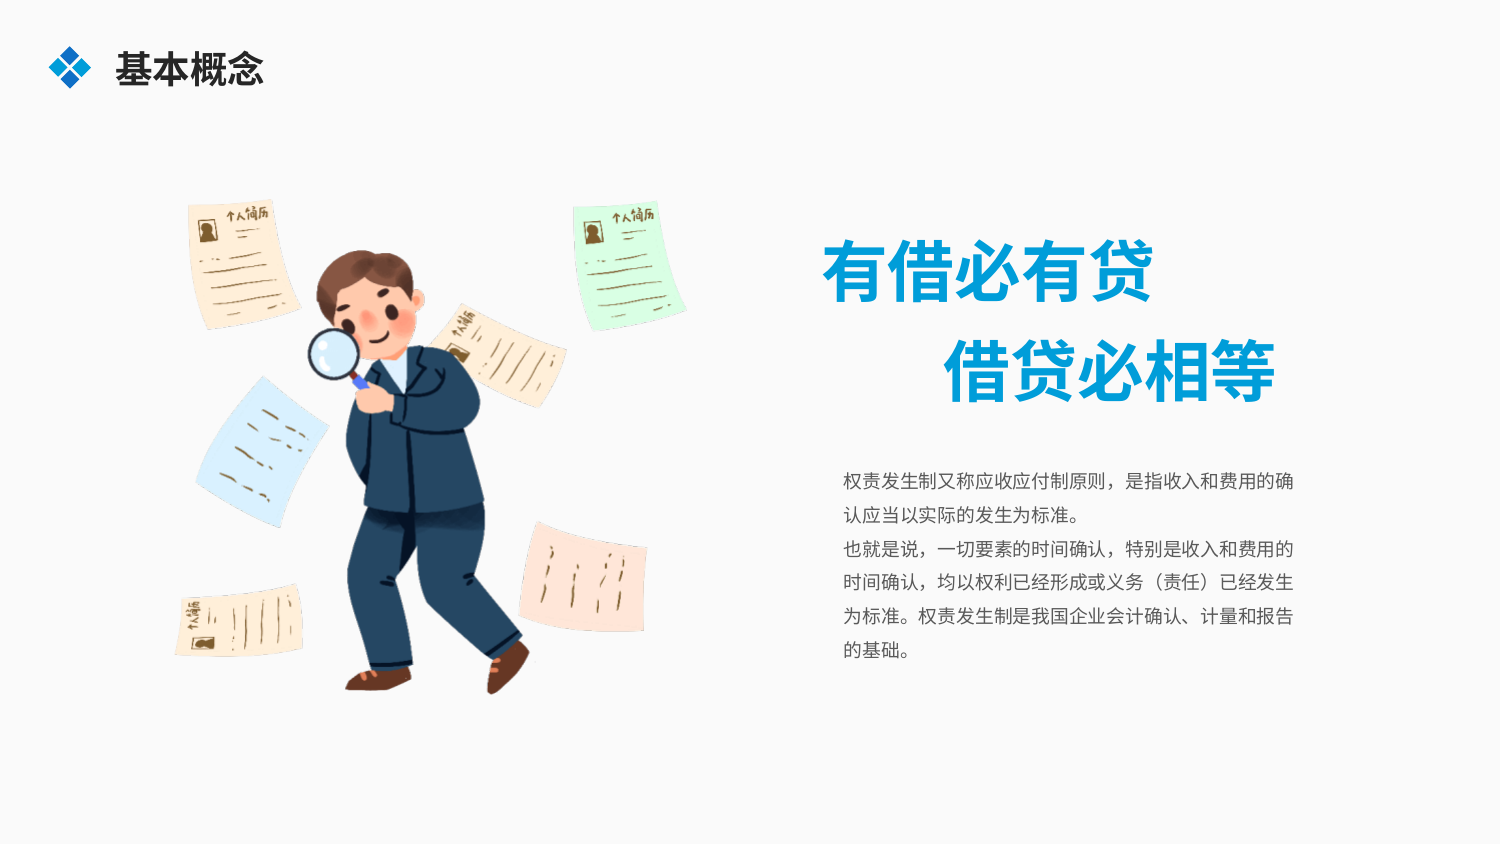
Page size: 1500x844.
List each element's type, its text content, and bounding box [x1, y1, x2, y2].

text_box 有借必有贷 借贷必相等 [806, 202, 1360, 417]
picture [140, 174, 708, 742]
text_box 权责发生制又称应收应付制原则，是指收入和费用的确认应当以实际的发生为标准。 也就是说，一切要素的时间确认，特别是收入和费用的时间确认，均以权利已经形成或义务（责任）已经发生为标准。权责发生制是我国企业会计确认、计量和报告的基础。 [828, 451, 1313, 669]
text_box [55, 52, 85, 83]
text_box 基本概念 [100, 38, 308, 99]
